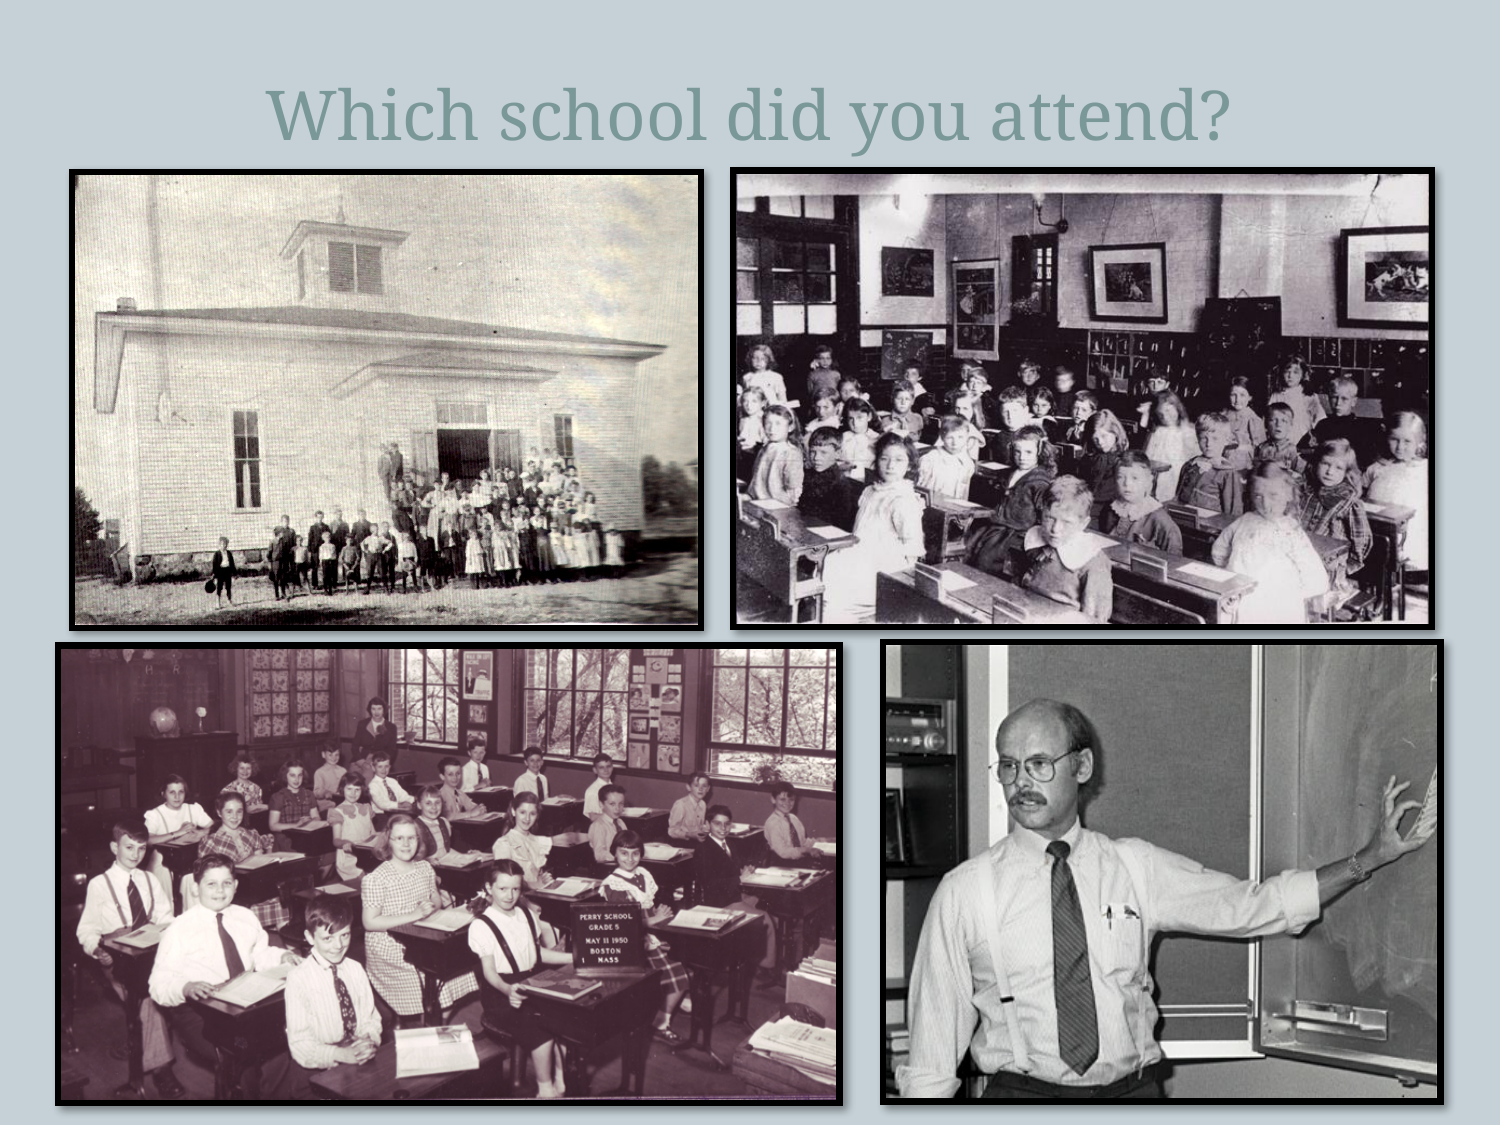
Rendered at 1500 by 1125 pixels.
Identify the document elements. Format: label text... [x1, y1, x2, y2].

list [736, 173, 1429, 624]
title Which school did you attend? [49, 37, 1450, 162]
picture [74, 174, 699, 626]
picture [61, 648, 837, 1101]
picture [886, 645, 1438, 1099]
